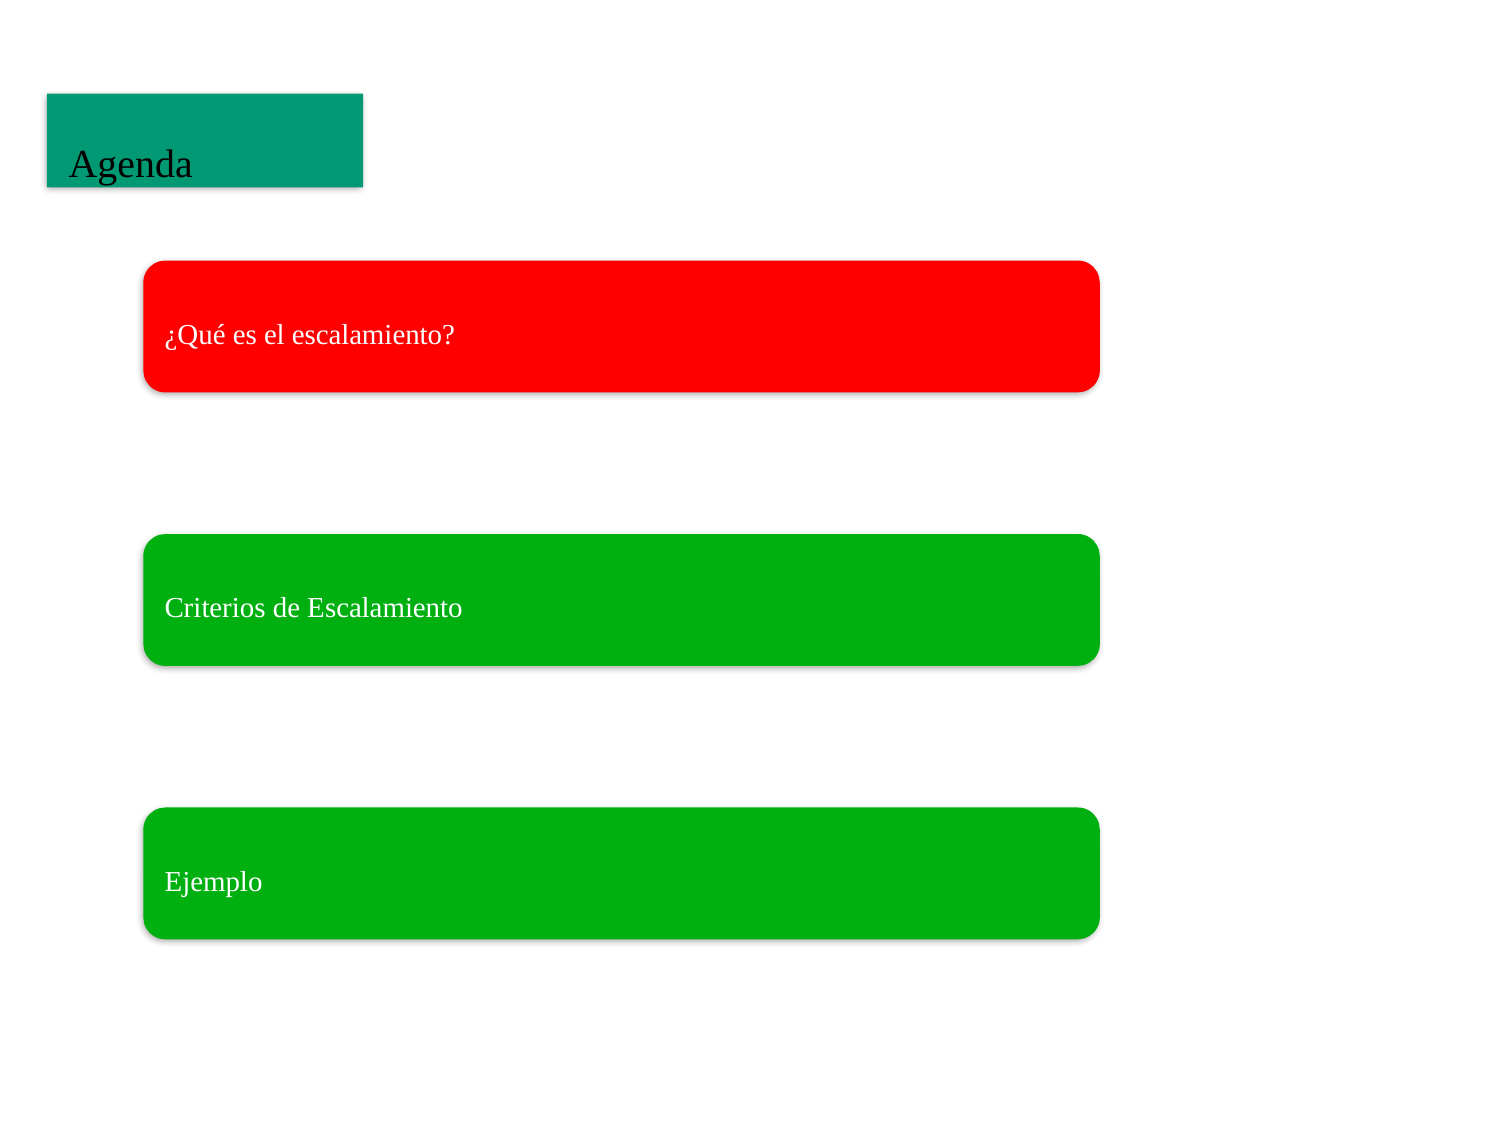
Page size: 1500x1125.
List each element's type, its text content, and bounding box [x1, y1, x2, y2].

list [74, 245, 1442, 1067]
text_box Agenda [46, 93, 364, 188]
